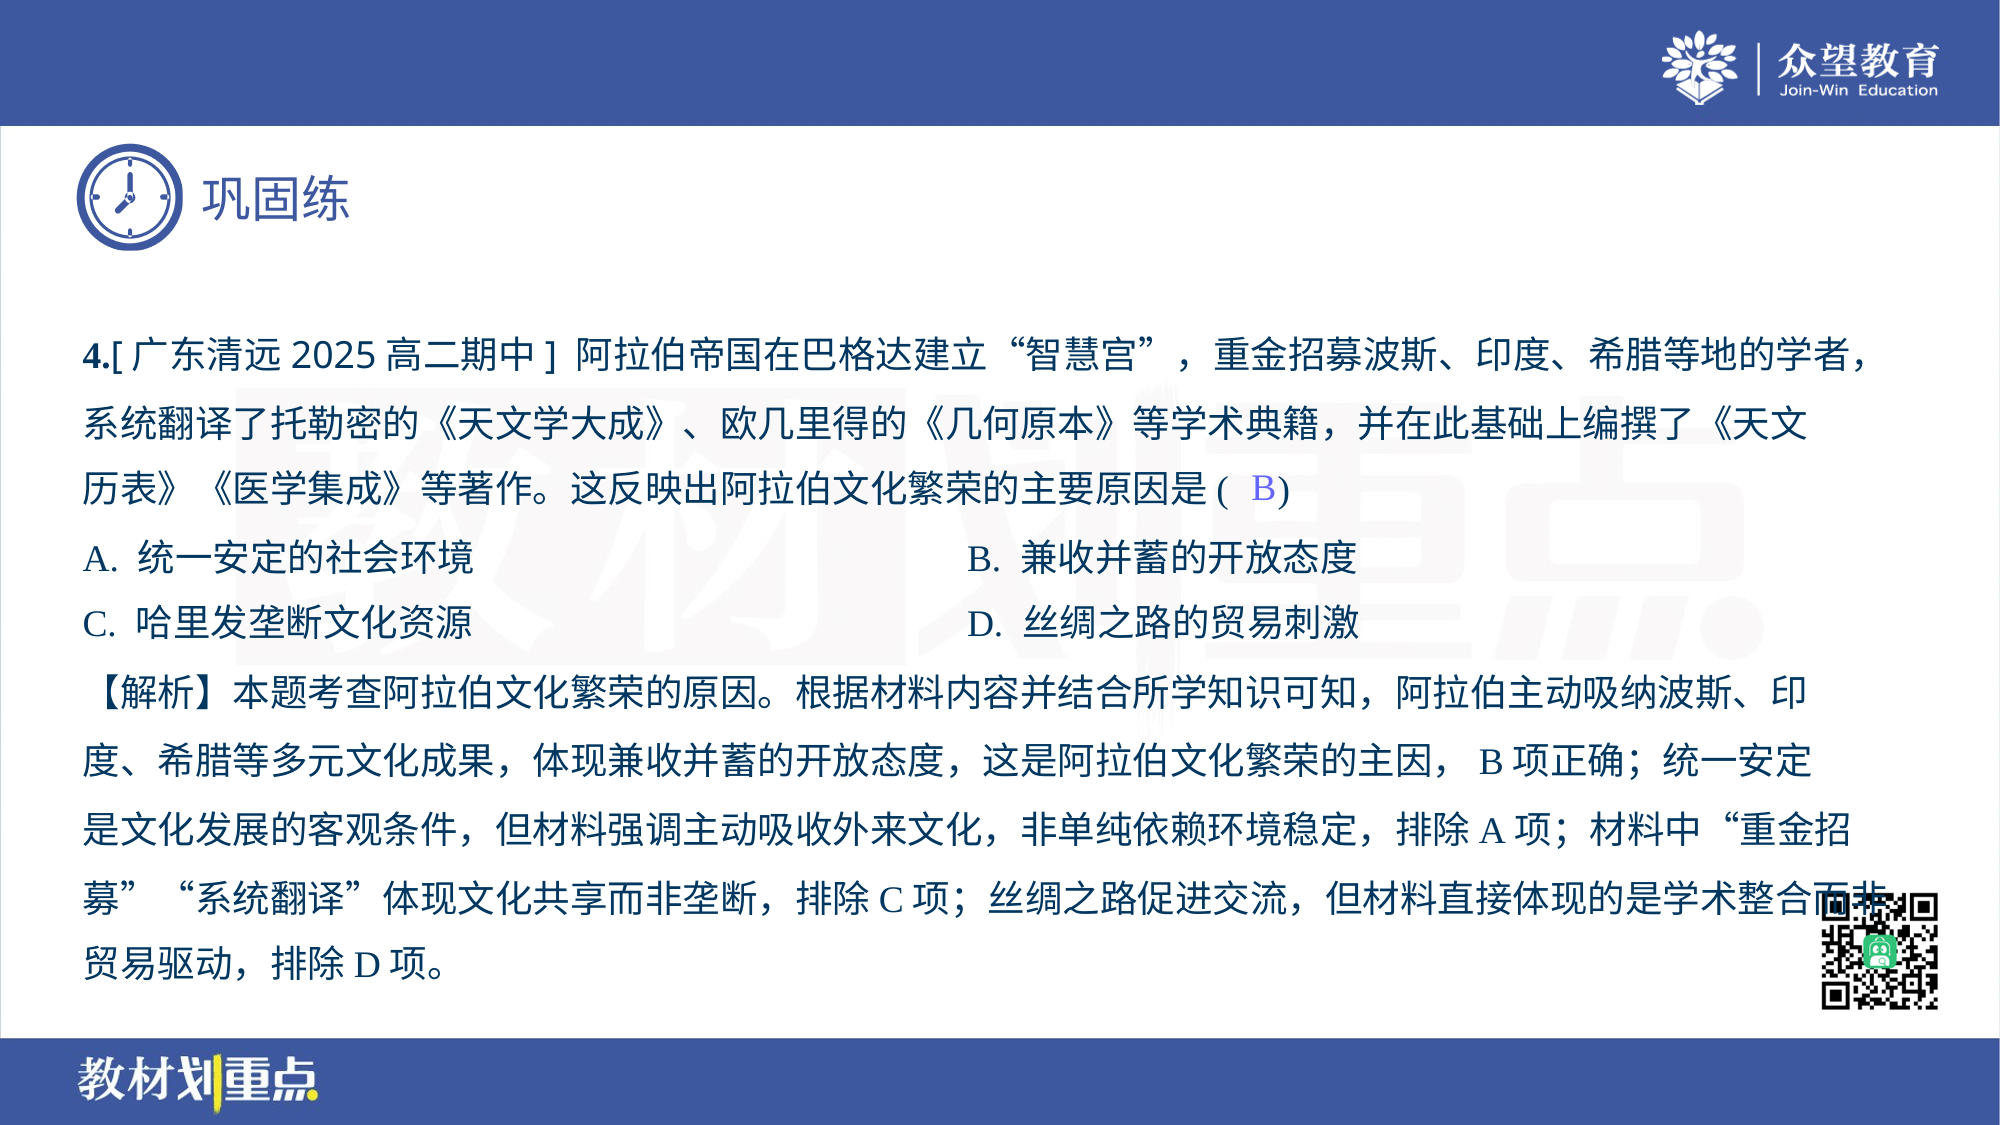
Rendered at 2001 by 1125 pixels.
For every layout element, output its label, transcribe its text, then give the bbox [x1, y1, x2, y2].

text_box 【解析】本题考查阿拉伯文化繁荣的原因。根据材料内容并结合所学知识可知，阿拉伯主动吸纳波斯、印 度、希腊等多元文化成果，体现兼收并蓄的开放态度，这是阿拉伯文化繁荣的主因，B项正确；统一安定 是文化发展的客观条件，但材料强调主动吸收外来文化，非单纯依赖环境稳定，排除A项；材料中“重金招 募”“系统翻译”体现文化共享而非垄断，排除C项；丝绸之路促进交流，但材料直接体现的是学术整合而非 贸易驱动，排除D项。 [82, 645, 1817, 979]
text_box 4.[广东清远2025高二期中] 阿拉伯帝国在巴格达建立“智慧宫”，重金招募波斯、印度、希腊等地的学者， 系统翻译了托勒密的《天文学大成》、欧几里得的《几何原本》等学术典籍，并在此基础上编撰了《天文 历表》《医学集成》等著作。这反映出阿拉伯文化繁荣的主要原因是( ) [82, 307, 1817, 503]
picture [0, 0, 2000, 1125]
text_box A. 统一安定的社会环境 B. 兼收并蓄的开放态度 C. 哈里发垄断文化资源 D. 丝绸之路的贸易刺激 [82, 510, 1817, 637]
text_box B [1237, 442, 1290, 501]
